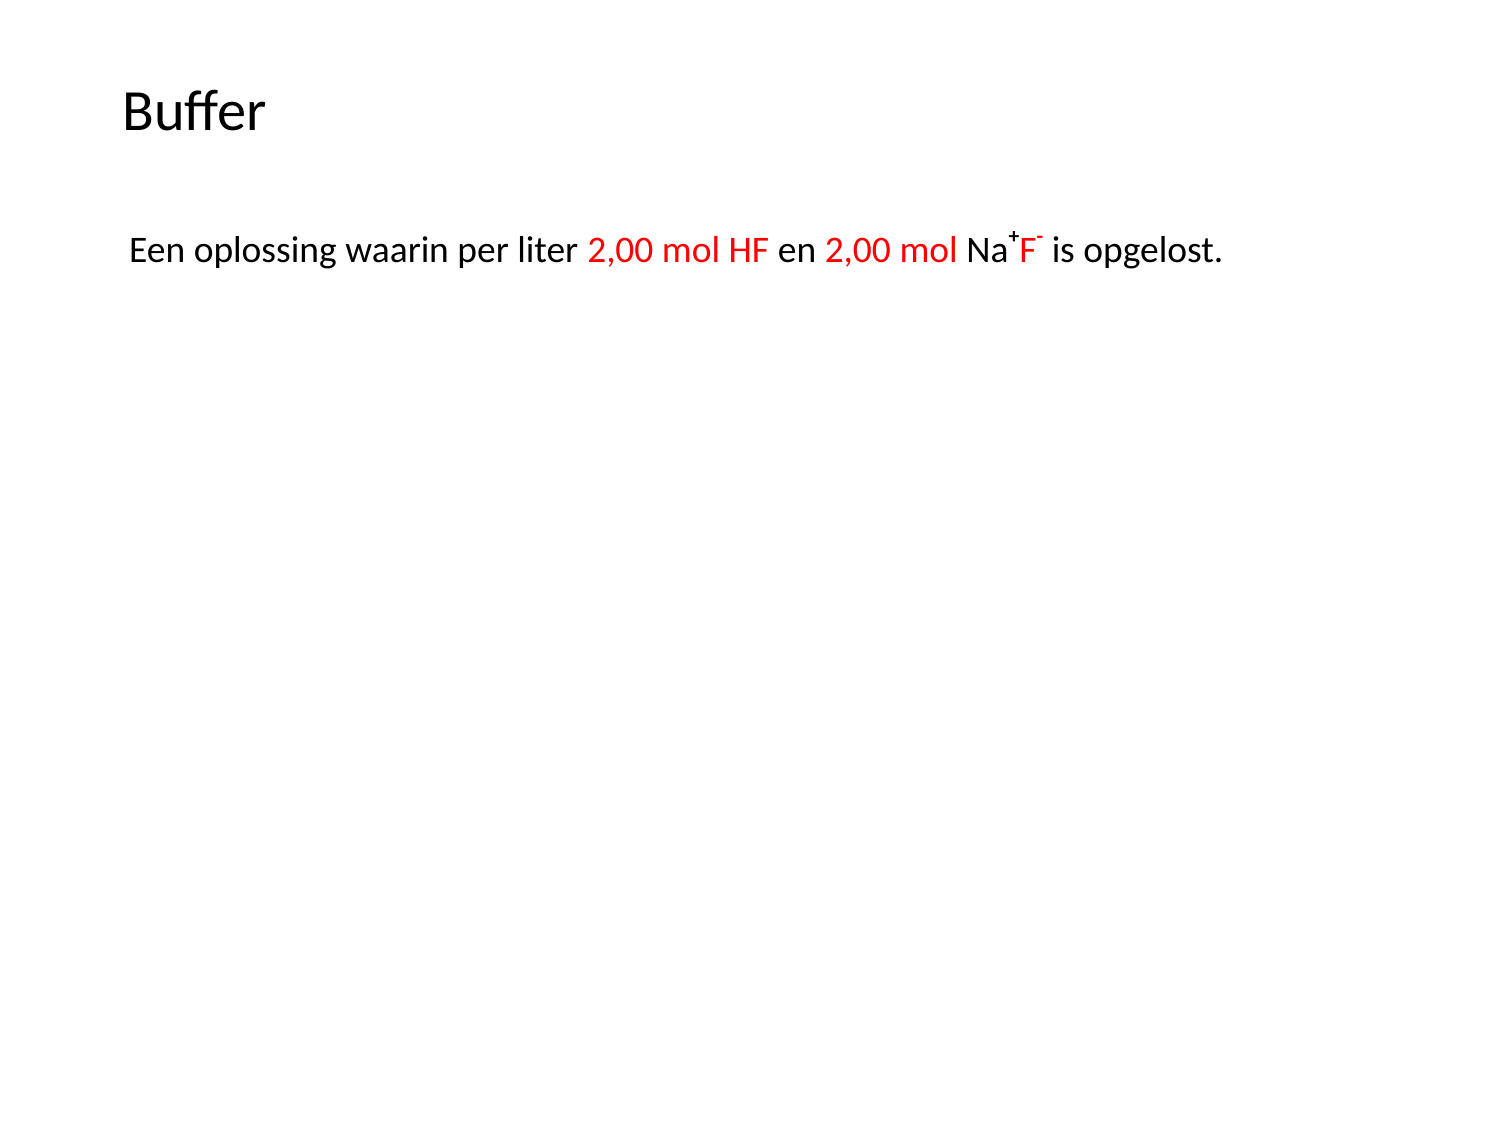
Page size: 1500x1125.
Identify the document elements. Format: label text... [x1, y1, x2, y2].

text_box Buffer [108, 64, 282, 150]
text_box Een buffer is bijvoorbeeld: Een oplossing waarin per liter 2,00 mol HF en 2,00 mol Na+F- is opgelost. [114, 169, 1239, 468]
